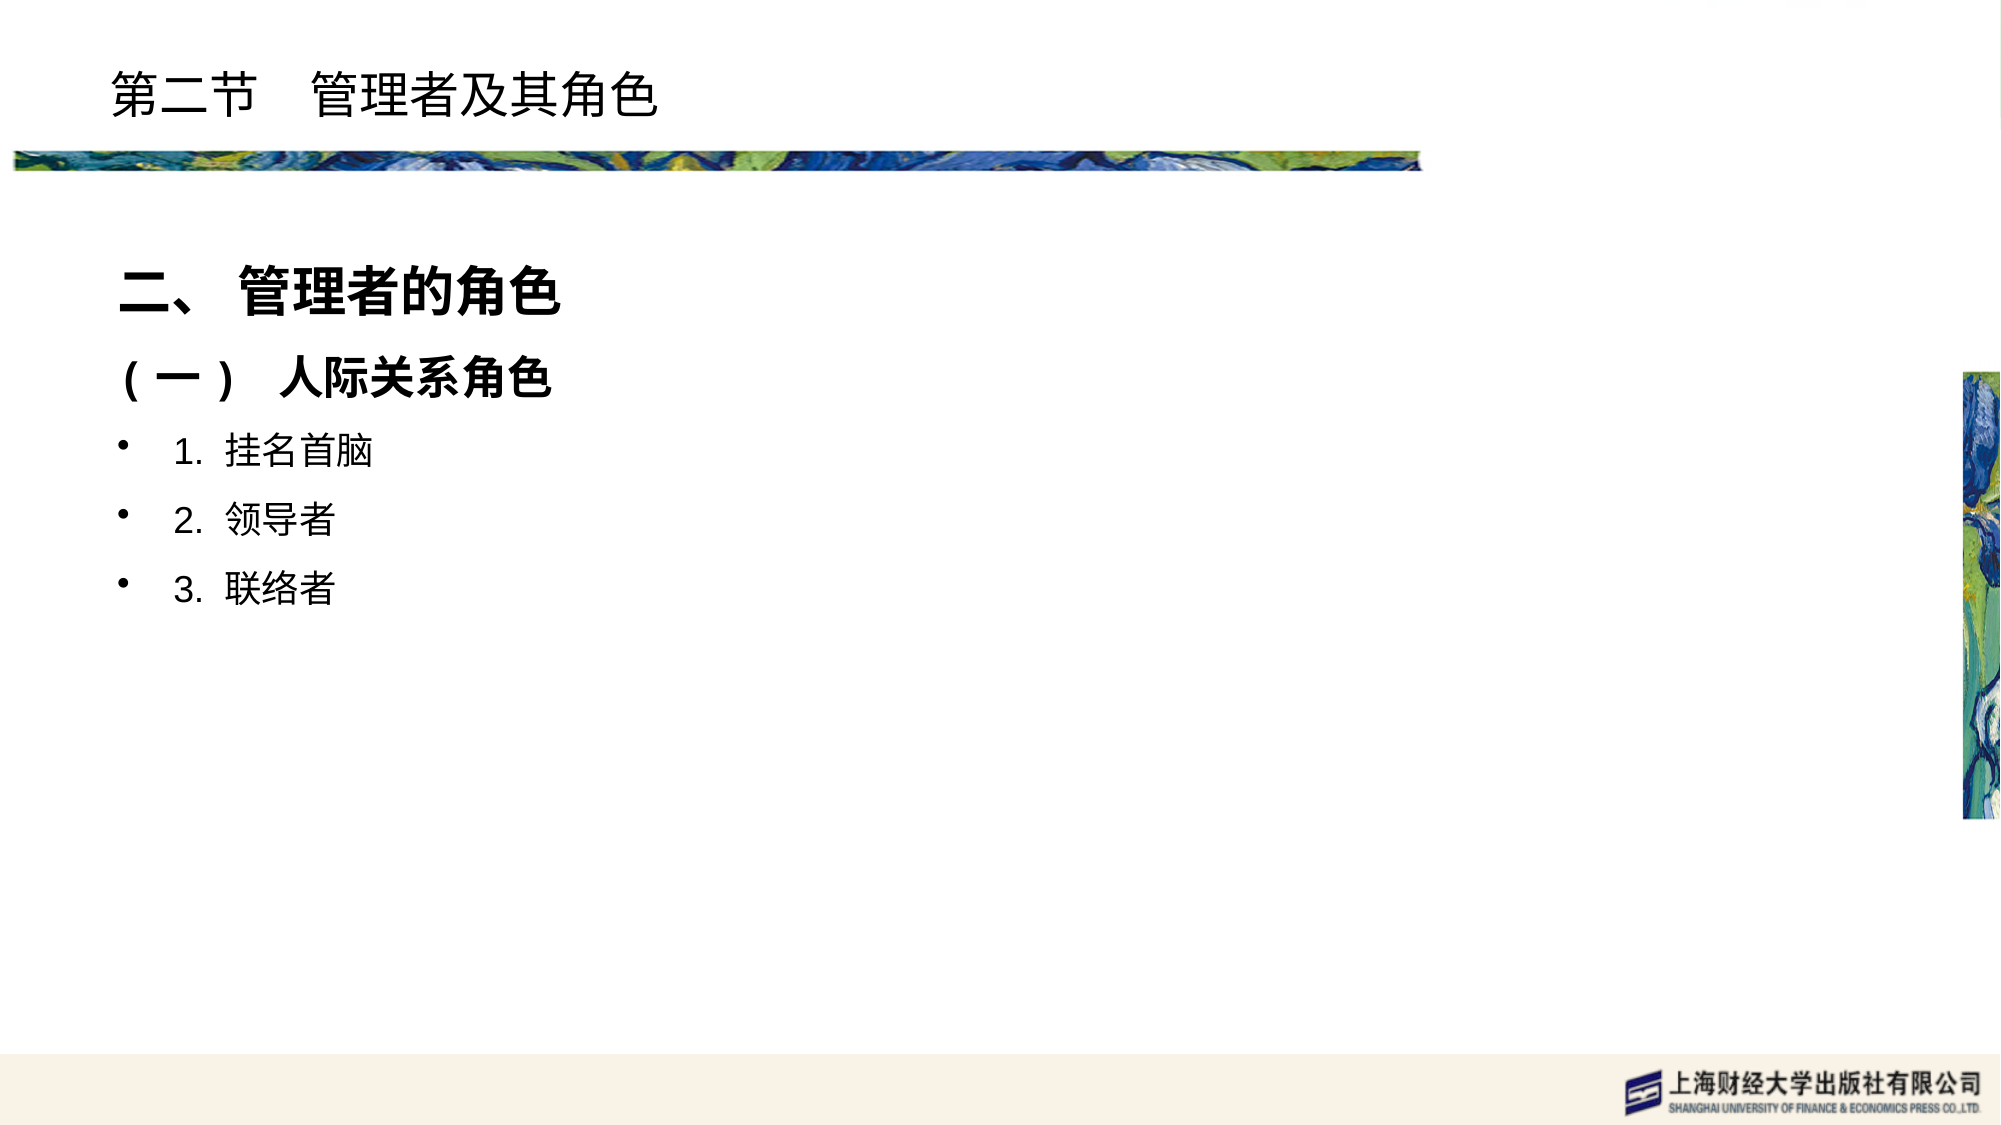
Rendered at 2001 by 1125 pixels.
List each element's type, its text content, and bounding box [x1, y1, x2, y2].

picture [0, 0, 2001, 1125]
title 第二节 管理者及其角色 [94, 42, 1451, 146]
list 二、 管理者的角色 (一) 人际关系角色 1. 挂名首脑 2. 领导者 3. 联络者 [102, 233, 1898, 1032]
